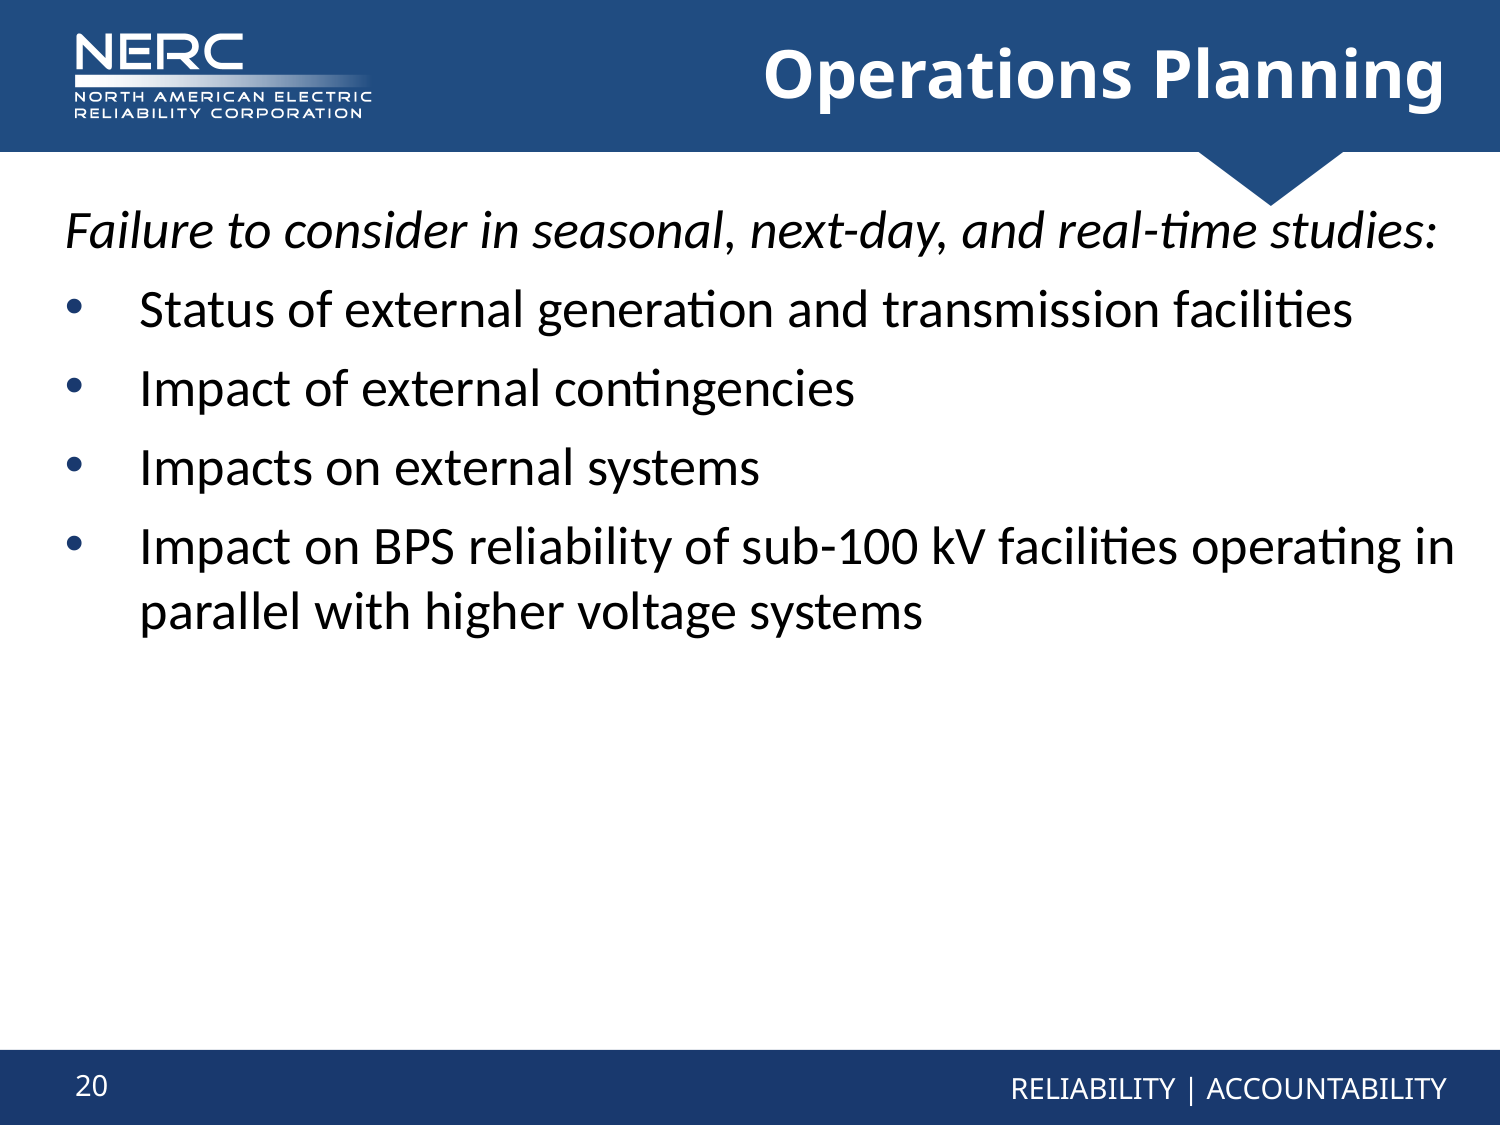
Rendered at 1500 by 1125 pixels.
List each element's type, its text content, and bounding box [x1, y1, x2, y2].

title Operations Planning [212, 24, 1463, 133]
list Failure to consider in seasonal, next-day, and real-time studies: Status of external generation and transmission facilities Impact of external contingencies Impacts on external systems Impact on BPS reliability of sub-100 kV facilities operating in parallel with higher voltage systems [50, 187, 1500, 875]
picture [0, 0, 1500, 206]
